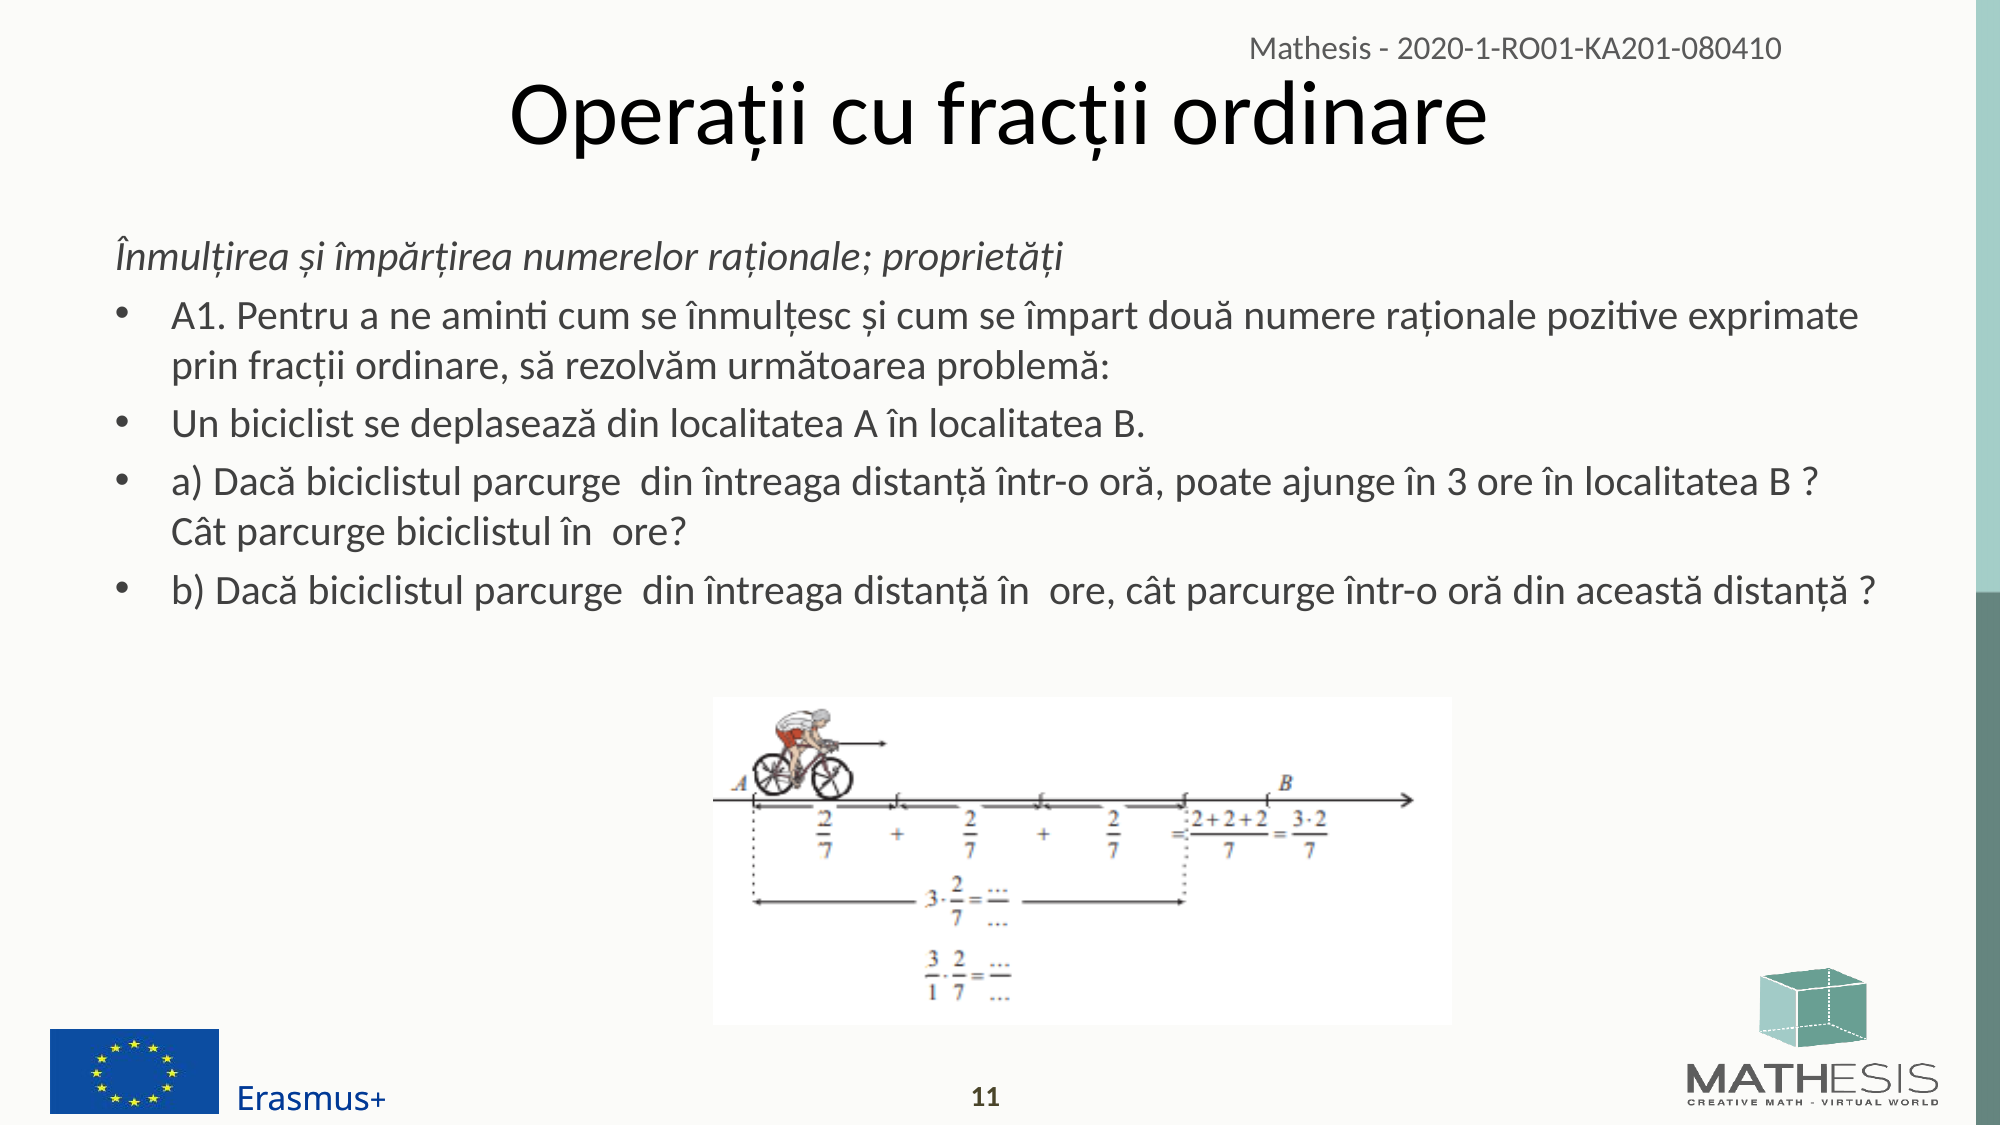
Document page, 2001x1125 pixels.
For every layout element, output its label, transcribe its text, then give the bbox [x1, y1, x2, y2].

title Operații cu fracții ordinare [99, 45, 1900, 233]
picture [50, 1029, 219, 1114]
picture [713, 697, 1452, 1025]
